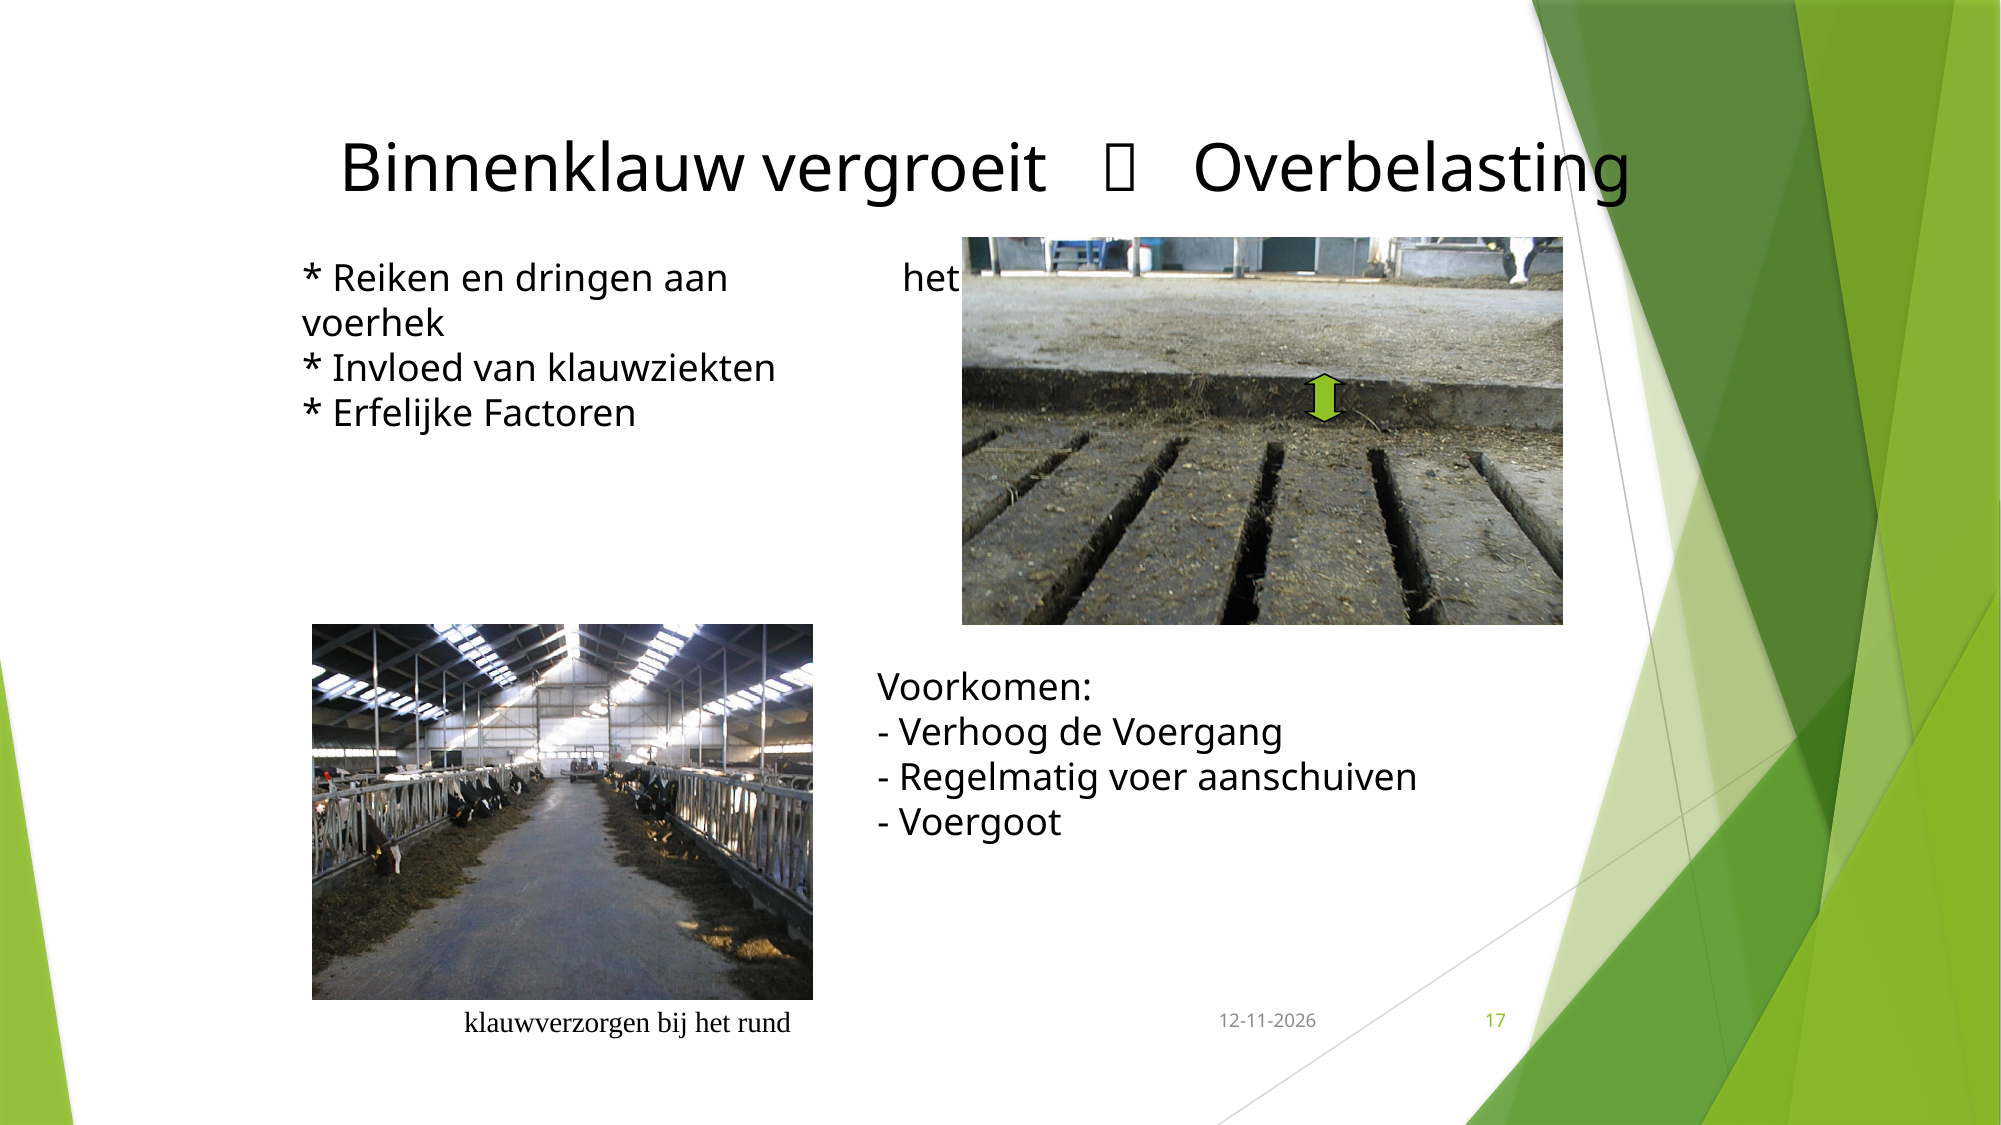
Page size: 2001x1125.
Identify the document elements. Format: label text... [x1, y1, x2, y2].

footer klauwverzorgen bij het rund [111, 991, 1145, 1051]
slide_number 17 [1409, 991, 1522, 1051]
text_box * Reiken en dringen aan het voerhek * Invloed van klauwziekten * Erfelijke Factoren [287, 246, 957, 442]
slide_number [1181, 991, 1332, 1051]
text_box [961, 236, 1563, 626]
picture [311, 624, 814, 1001]
text_box Binnenklauw vergroeit  Overbelasting [324, 117, 1663, 213]
text_box Voorkomen: - Verhoog de Voergang - Regelmatig voer aanschuiven - Voergoot [862, 655, 1638, 851]
